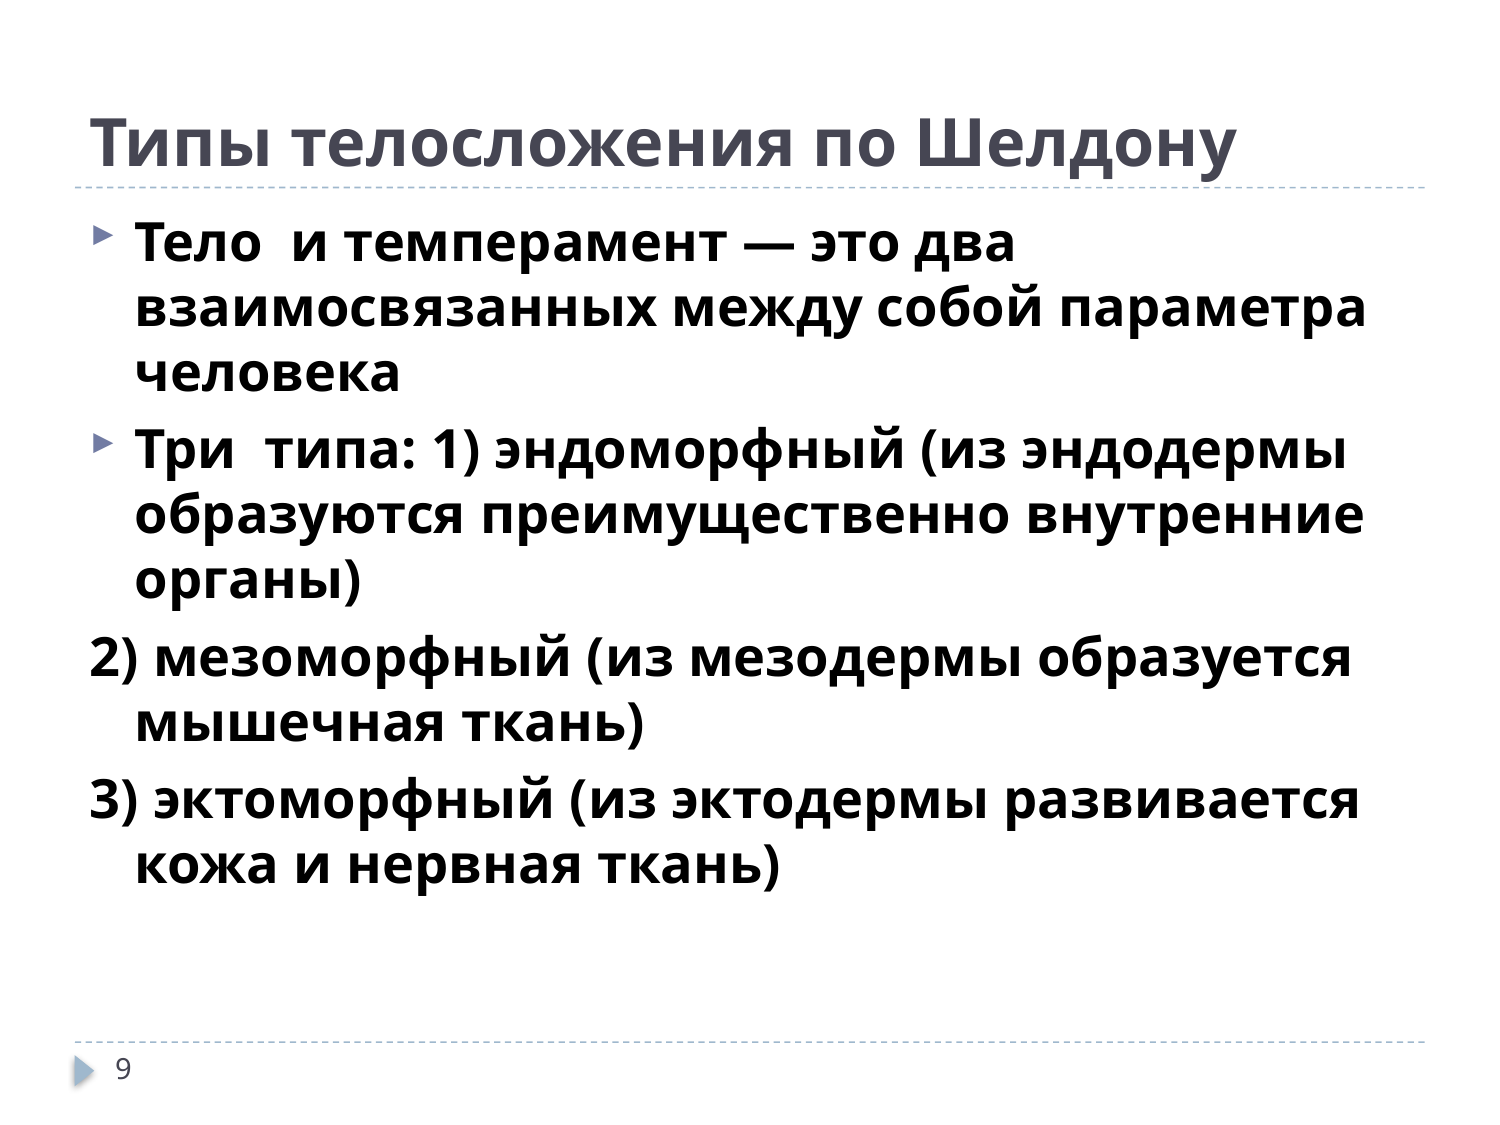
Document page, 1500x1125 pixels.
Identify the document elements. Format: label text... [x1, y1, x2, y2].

slide_number 9 [100, 1042, 426, 1103]
title Типы телосложения по Шелдону [75, 24, 1425, 188]
list Тело и темперамент — это два взаимосвязанных между собой параметра человека Три типа: 1) эндоморфный (из эндодермы образуются преимущественно внутренние органы) 2) мезоморфный (из мезодермы образуется мышечная ткань) 3) эктоморфный (из эктодермы развивается кожа и нервная ткань) [75, 200, 1425, 1010]
